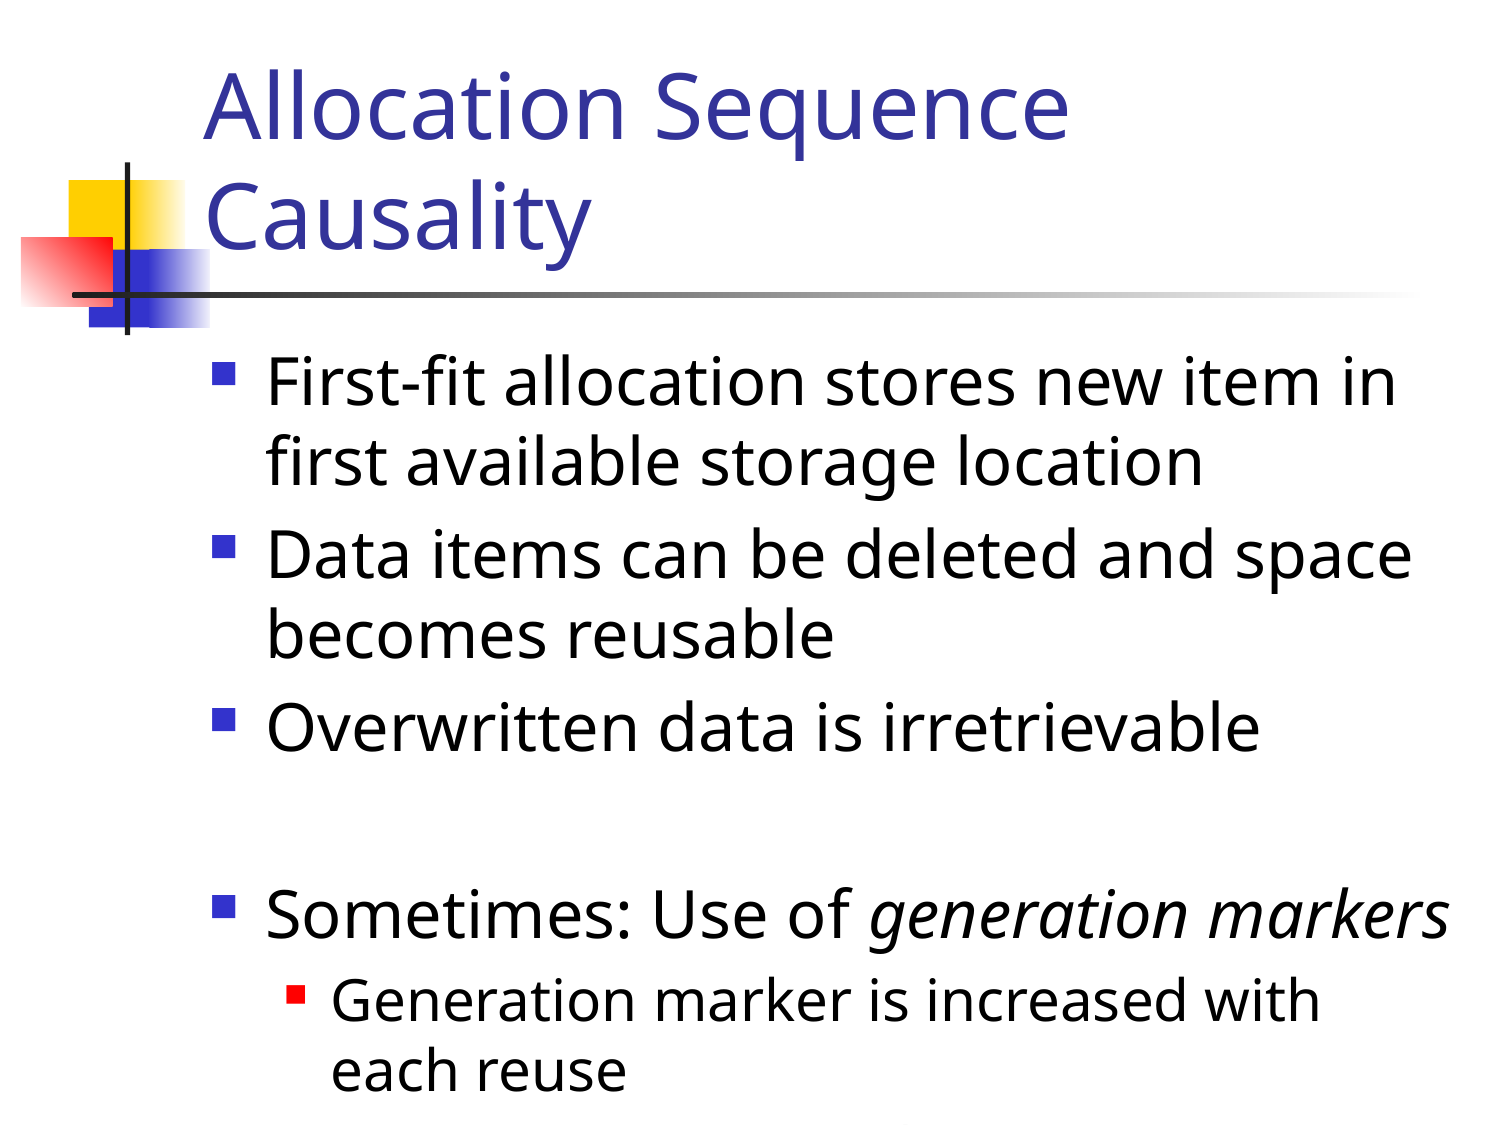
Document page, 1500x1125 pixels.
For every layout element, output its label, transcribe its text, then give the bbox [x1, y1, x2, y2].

title Allocation Sequence Causality [188, 34, 1468, 276]
list First-fit allocation stores new item in first available storage location Data items can be deleted and space becomes reusable Overwritten data is irretrievable Sometimes: Use of generation markers Generation marker is increased with each reuse NTFS: MFT entry numbers [193, 330, 1470, 1007]
